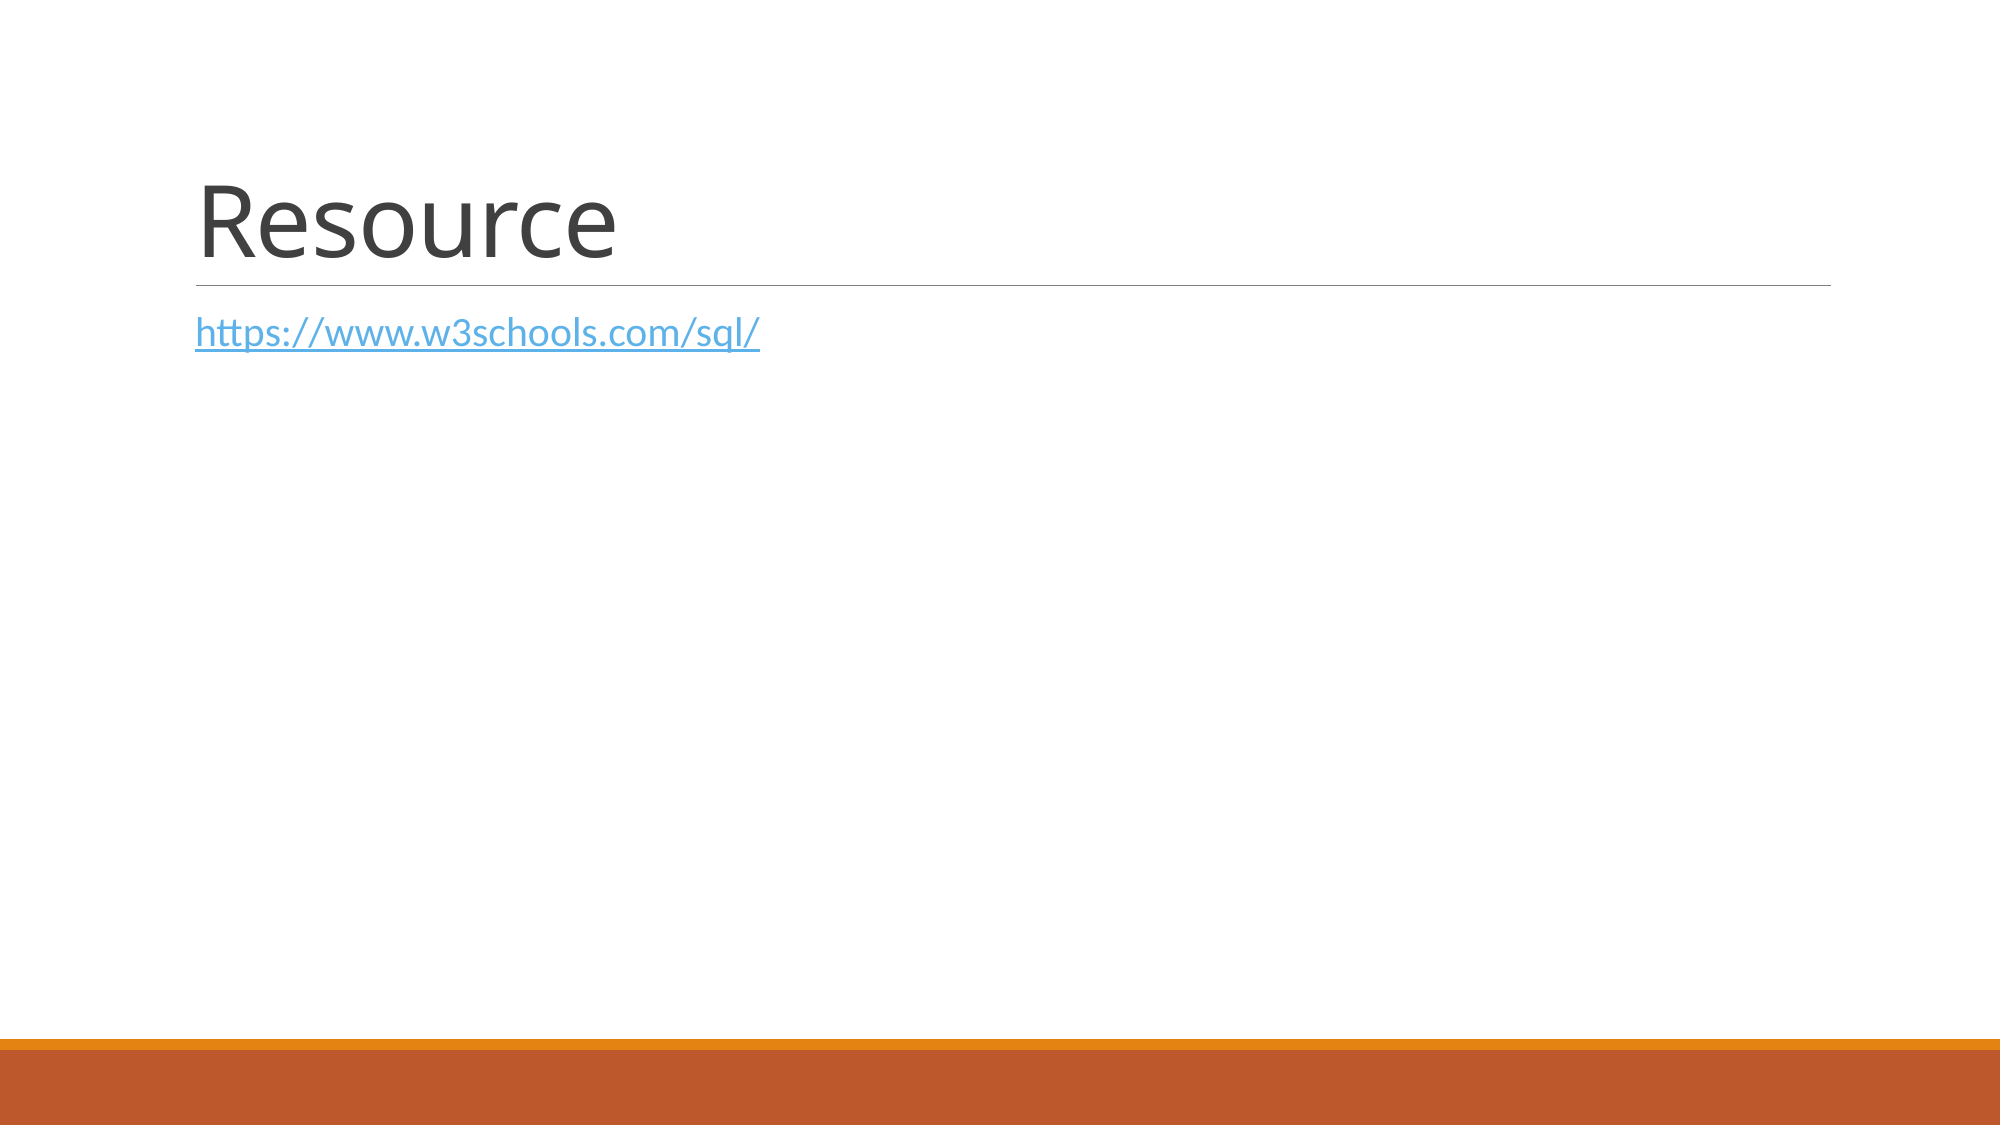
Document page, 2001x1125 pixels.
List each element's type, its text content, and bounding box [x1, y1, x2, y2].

title Resource [180, 47, 1830, 285]
list https://www.w3schools.com/sql/ [180, 302, 1830, 963]
